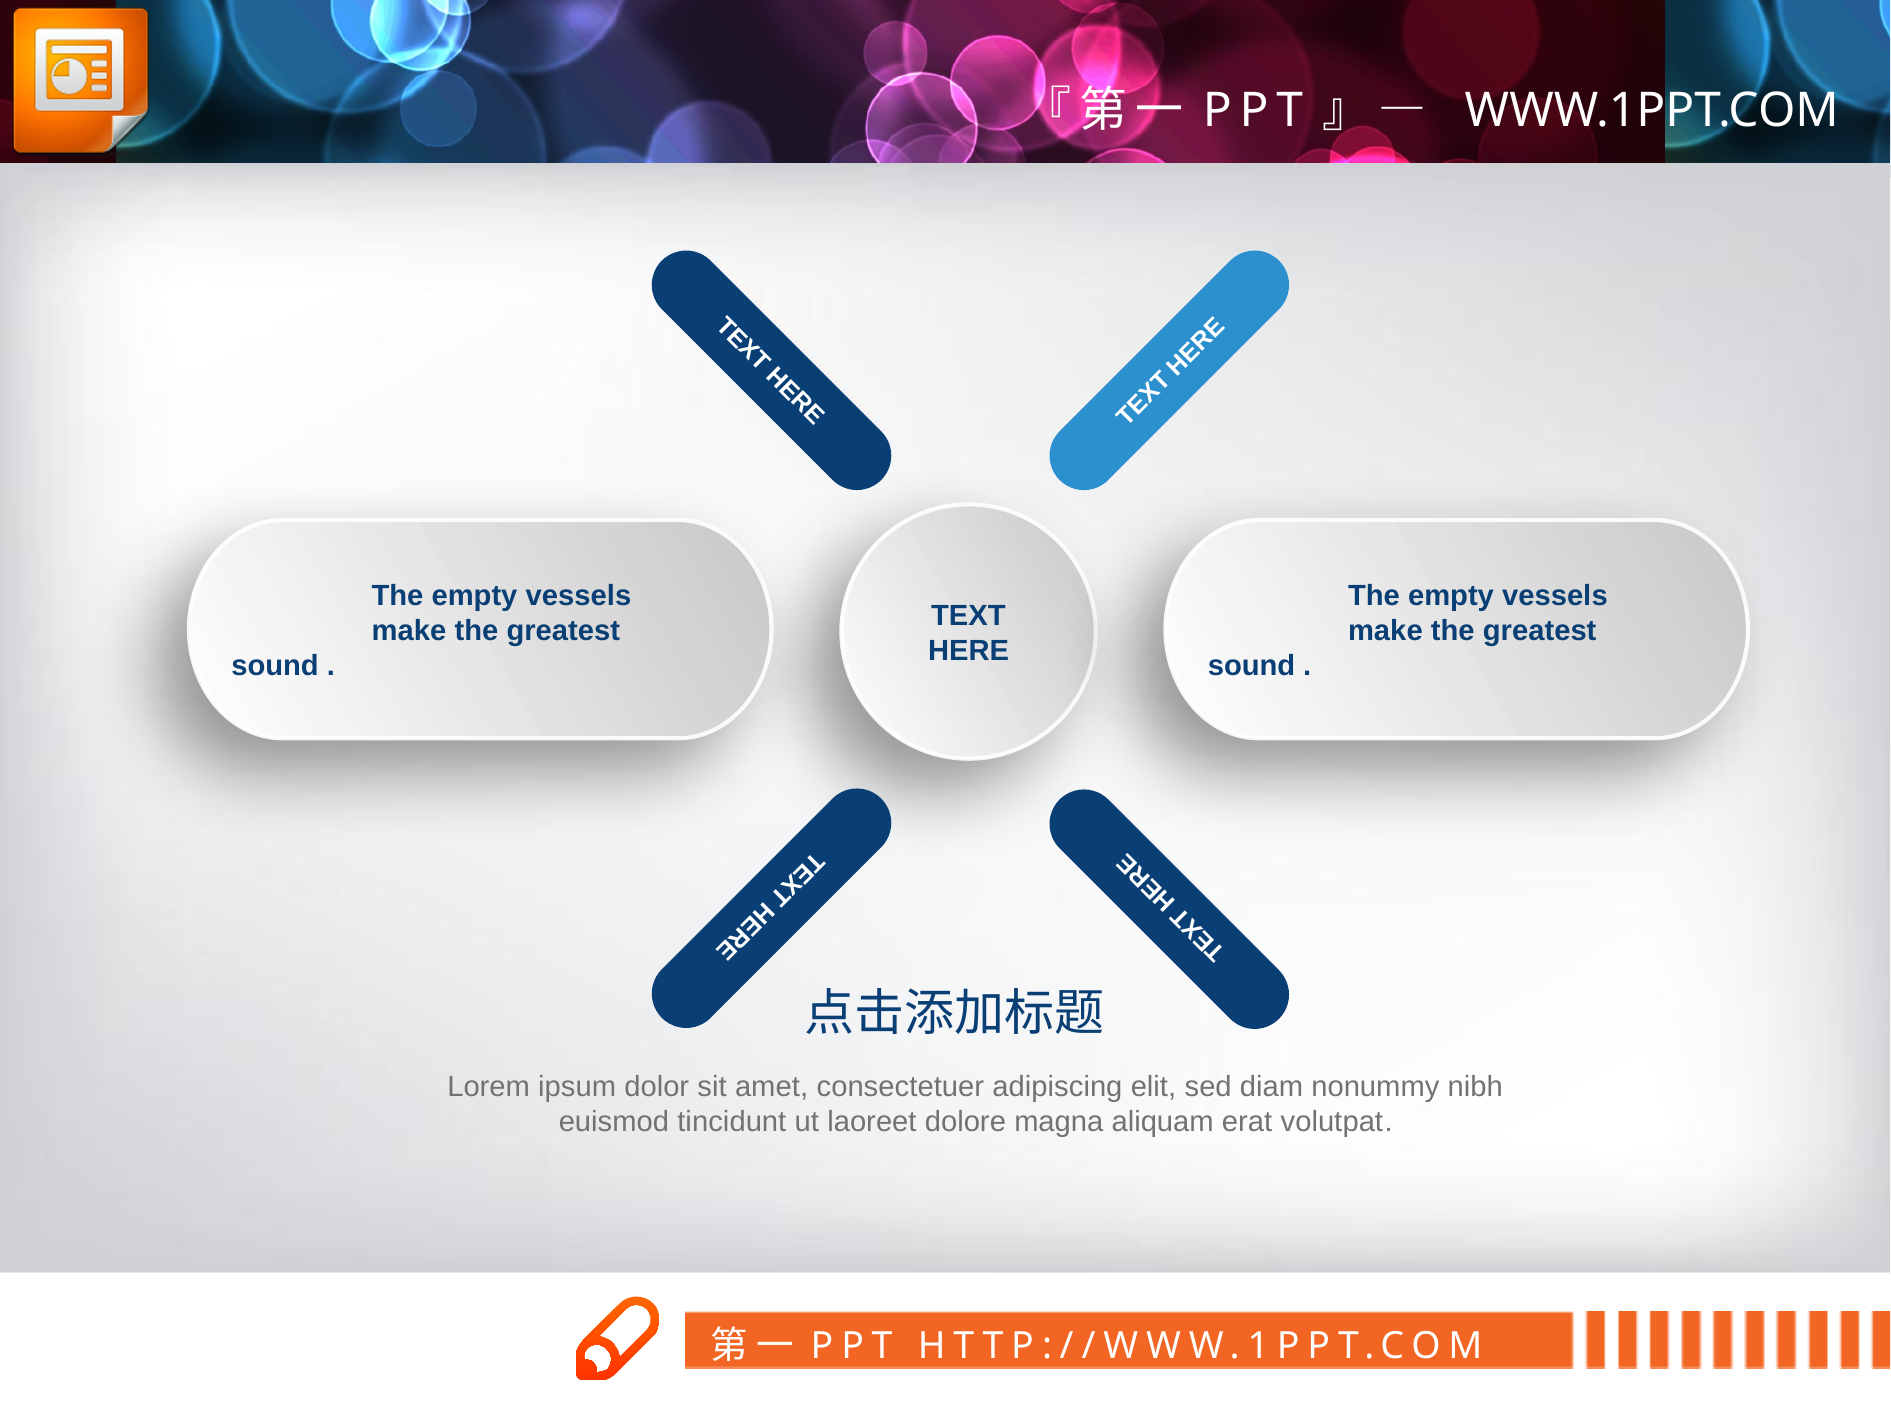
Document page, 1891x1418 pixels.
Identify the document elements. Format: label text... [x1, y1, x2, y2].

text_box TEXT HERE [1049, 789, 1290, 1029]
text_box TEXT HERE [841, 504, 1094, 759]
text_box TEXT HERE [651, 788, 892, 1028]
text_box TEXT HERE [1049, 250, 1290, 491]
text_box The empty vessels make the greatest sound . [1165, 519, 1748, 739]
text_box TEXT HERE [651, 250, 892, 491]
picture [0, 0, 1891, 1275]
text_box 点击添加标题 [789, 973, 1120, 1049]
text_box The empty vessels make the greatest sound . [188, 519, 772, 739]
text_box Lorem ipsum dolor sit amet, consectetuer adipiscing elit, sed diam nonummy nibh euismod tincidunt ut laoreet dolore magna aliquam erat volutpat. [400, 1059, 1552, 1145]
picture [685, 1311, 1891, 1369]
